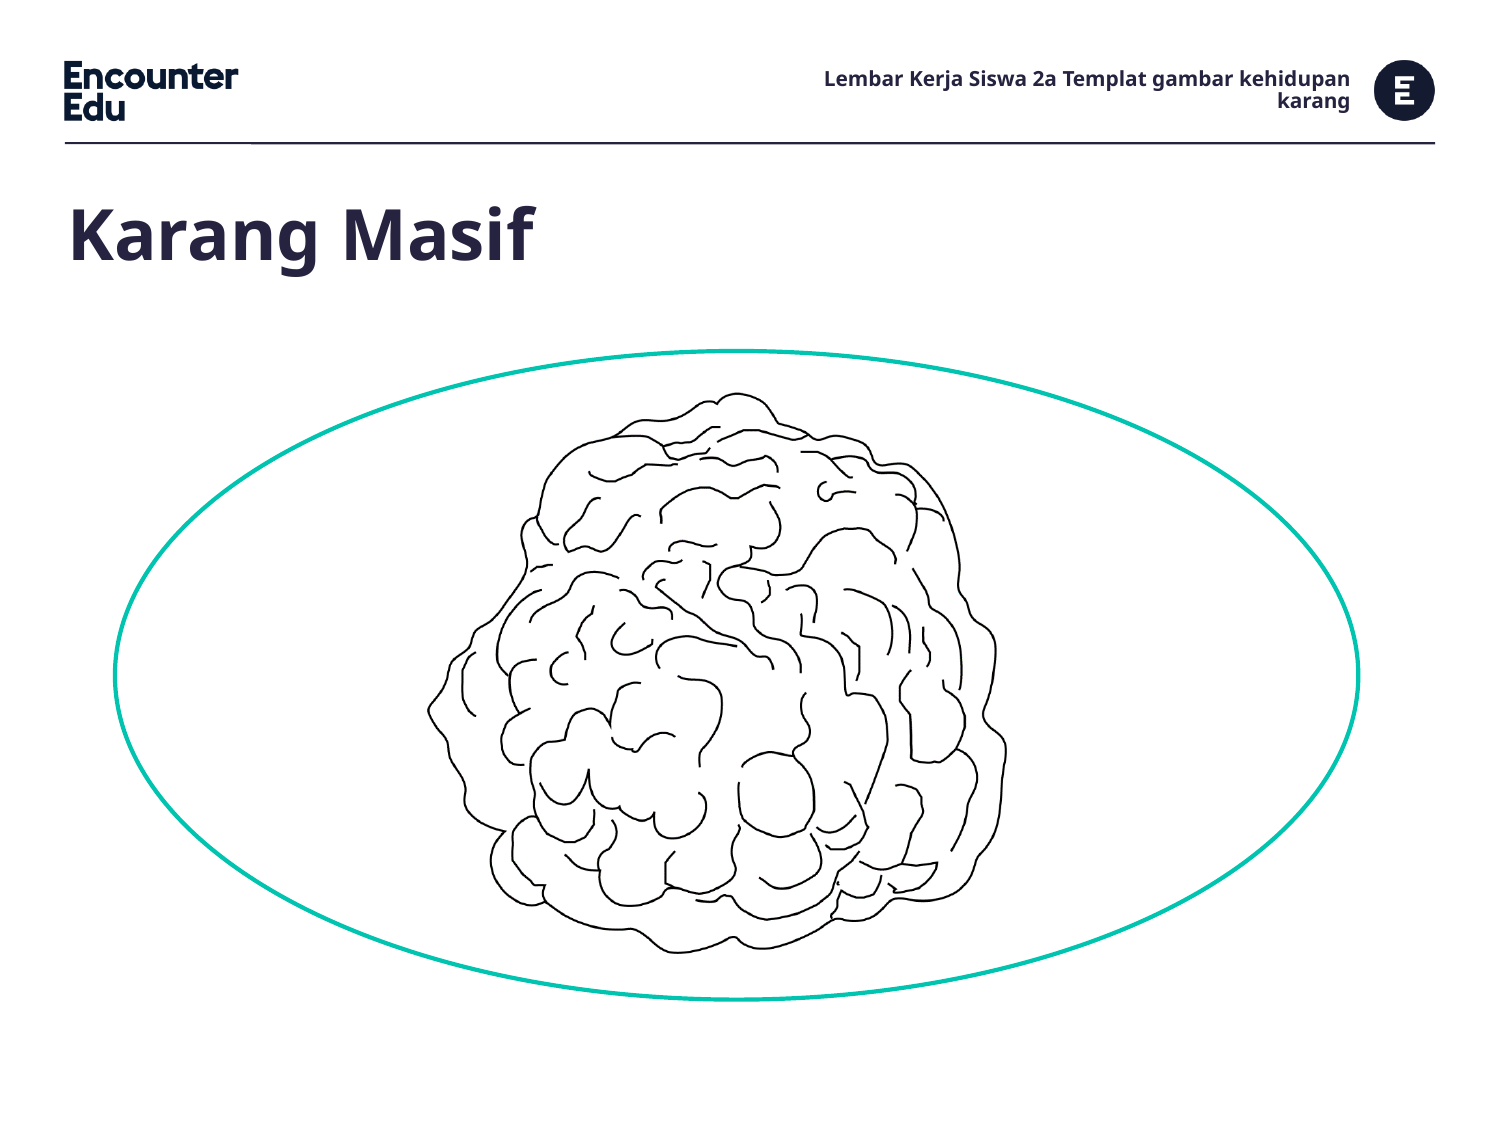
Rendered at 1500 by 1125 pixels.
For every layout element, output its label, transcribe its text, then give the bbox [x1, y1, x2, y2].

text_box [114, 366, 1359, 1000]
picture [427, 392, 1007, 954]
title Lembar Kerja Siswa 2a Templat gambar kehidupan karang [749, 67, 1359, 114]
picture [1372, 58, 1436, 122]
list Karang Masif [59, 191, 929, 394]
picture [60, 59, 243, 122]
